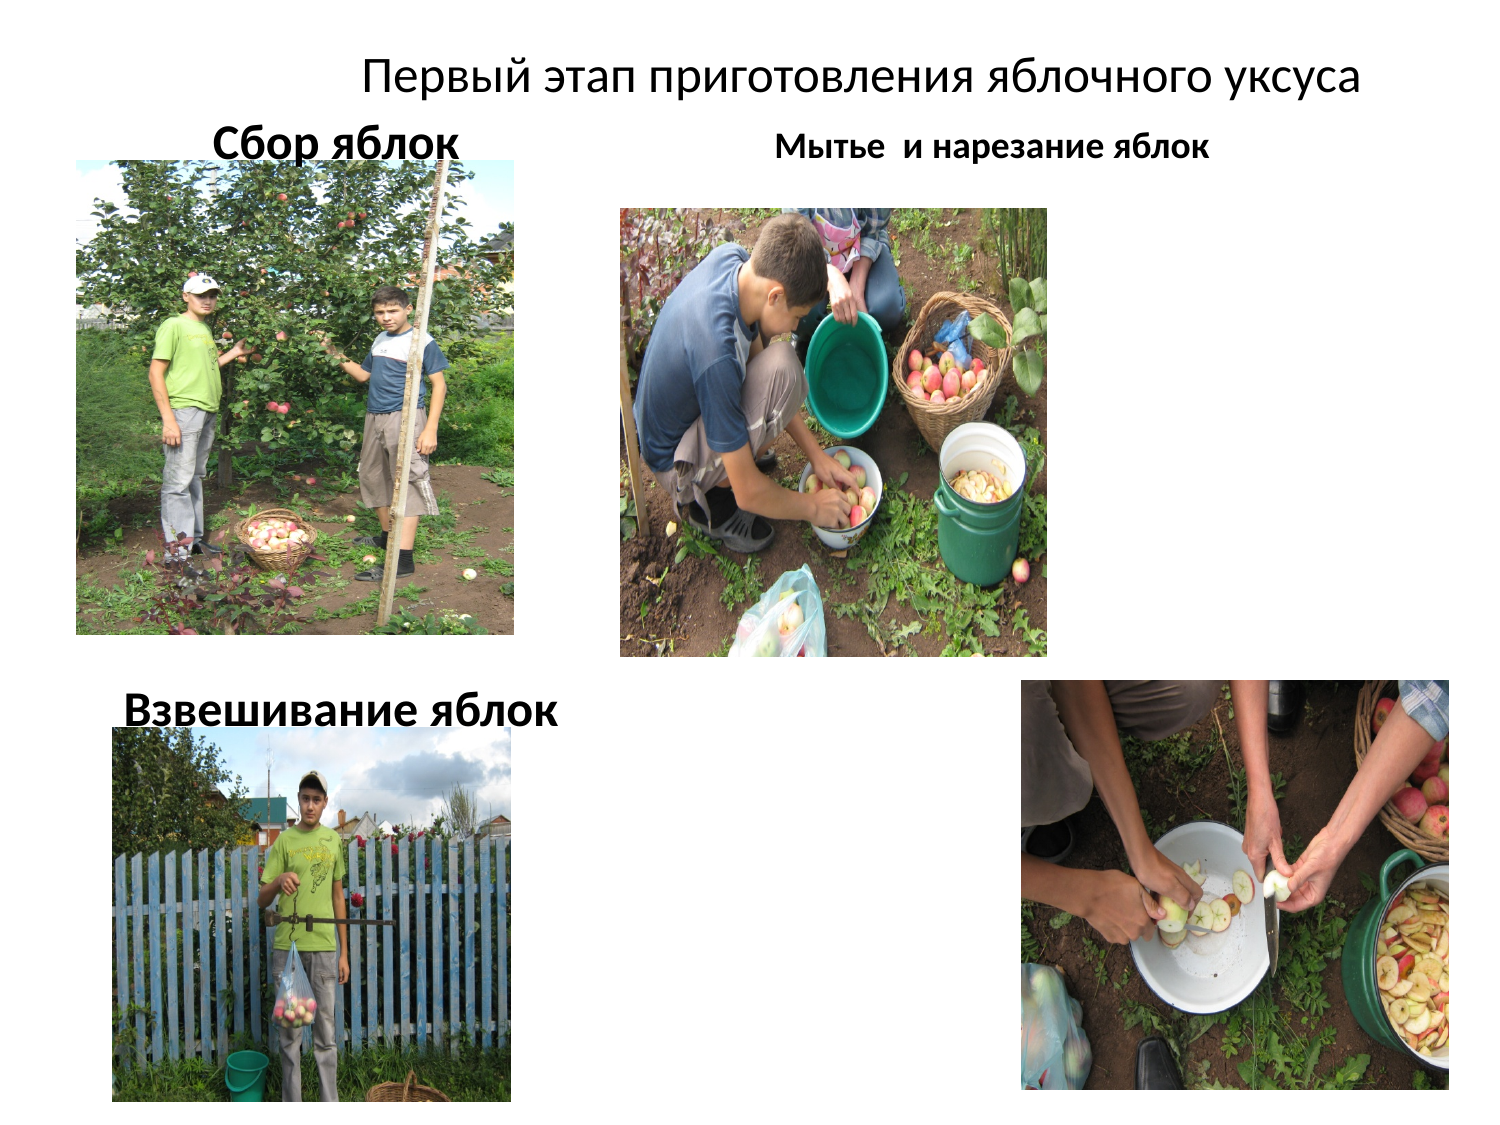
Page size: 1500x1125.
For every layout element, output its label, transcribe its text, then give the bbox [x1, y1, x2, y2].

text_box Мытье и нарезание яблок [549, 113, 1435, 207]
text_box Взвешивание яблок [41, 668, 585, 744]
picture [1021, 680, 1449, 1090]
picture [619, 207, 1047, 658]
title Первый этап приготовления яблочного уксуса [194, 30, 1392, 113]
picture [76, 160, 514, 636]
text_box Сбор яблок [29, 101, 621, 177]
picture [111, 727, 511, 1102]
